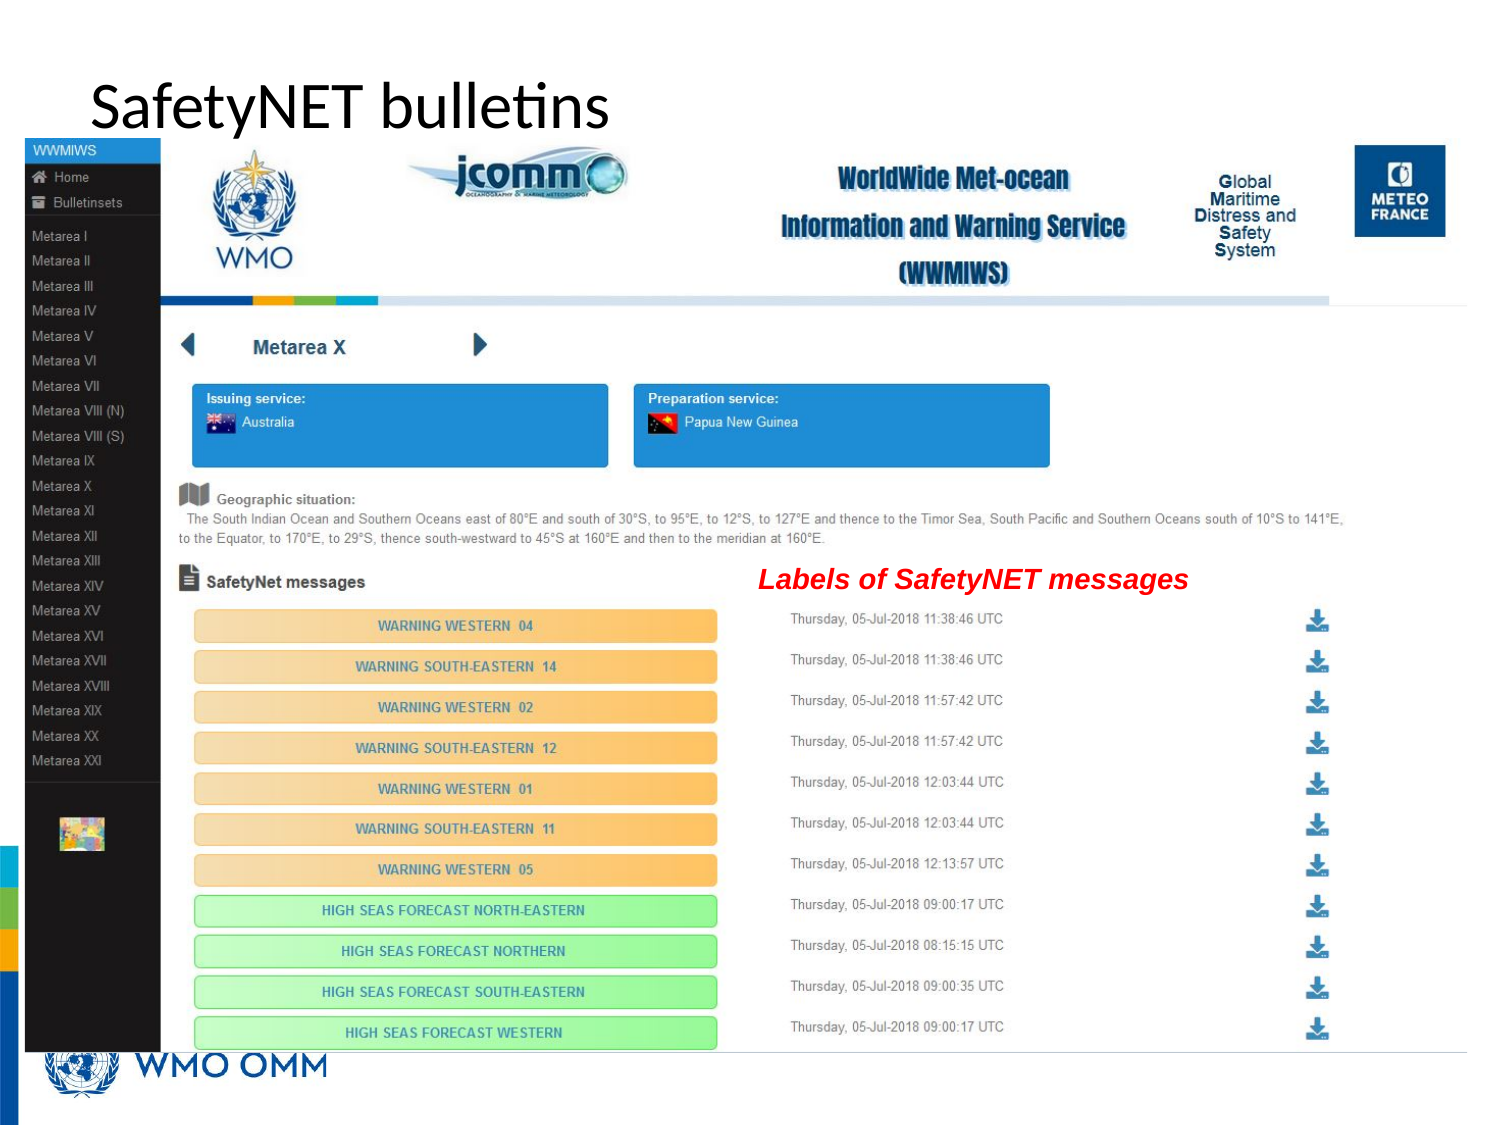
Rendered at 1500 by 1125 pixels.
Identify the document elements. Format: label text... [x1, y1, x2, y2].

picture [0, 137, 1468, 1125]
title SafetyNET bulletins [75, 45, 1425, 136]
